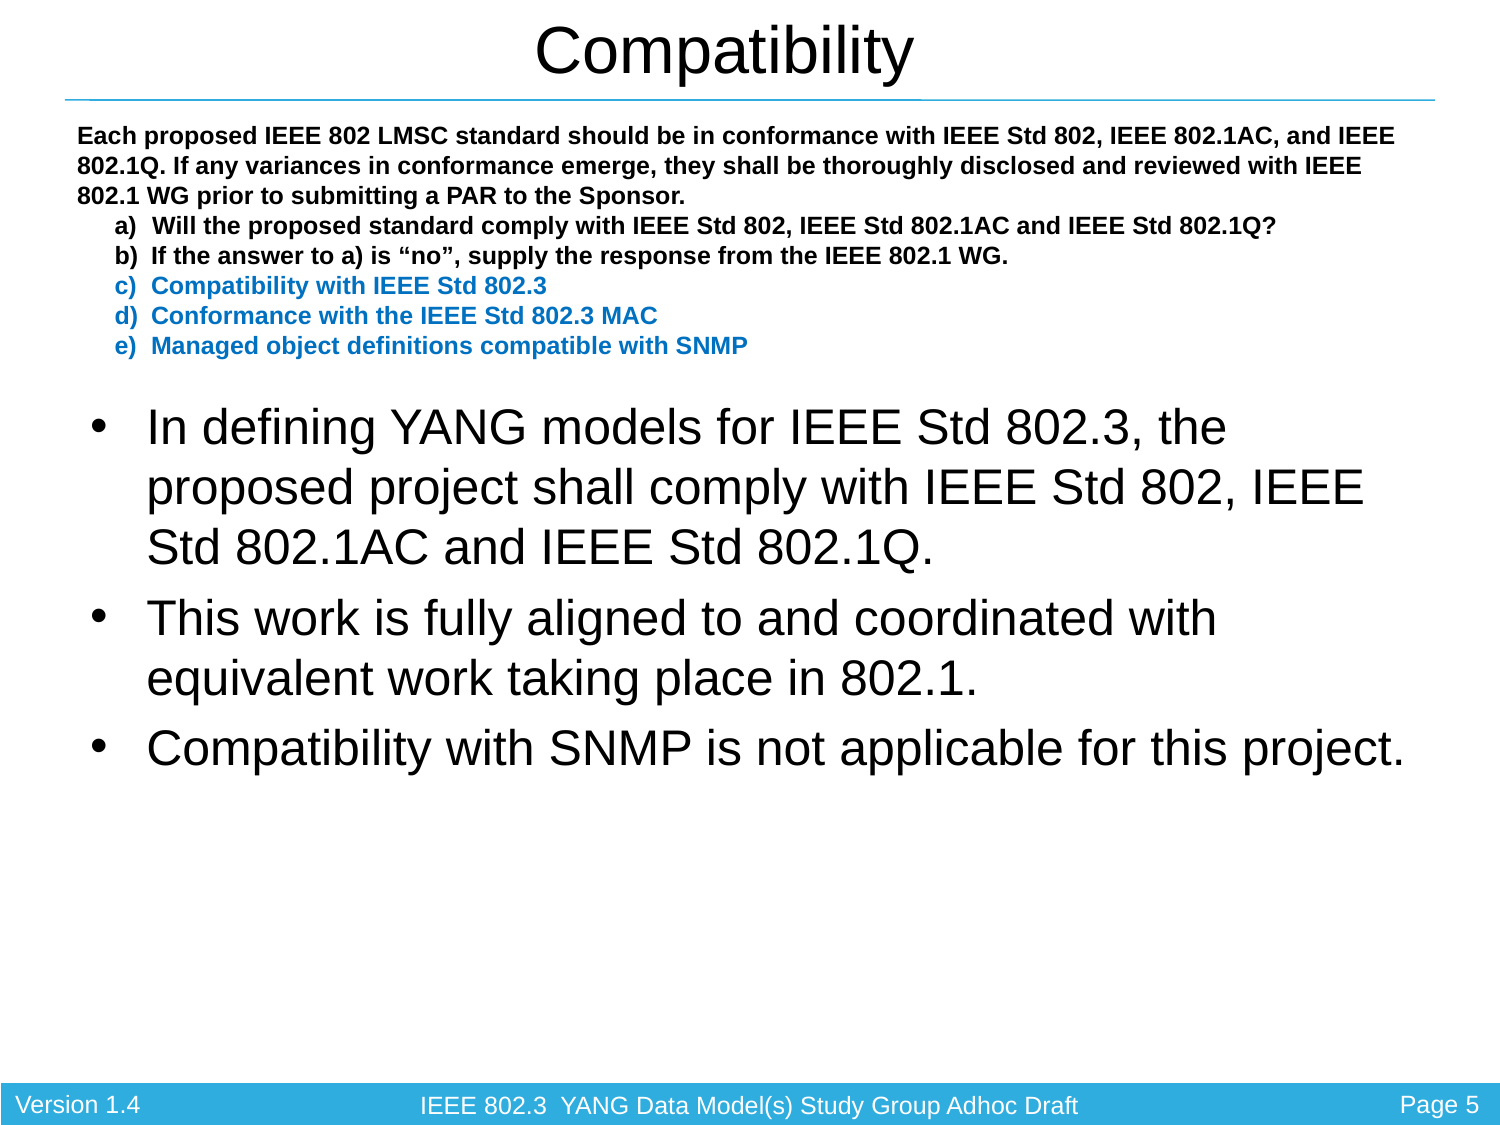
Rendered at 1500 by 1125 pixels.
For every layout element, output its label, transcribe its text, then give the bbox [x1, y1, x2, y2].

list In defining YANG models for IEEE Std 802.3, the proposed project shall comply with IEEE Std 802, IEEE Std 802.1AC and IEEE Std 802.1Q. This work is fully aligned to and coordinated with equivalent work taking place in 802.1. Compatibility with SNMP is not applicable for this project. [75, 387, 1425, 1075]
